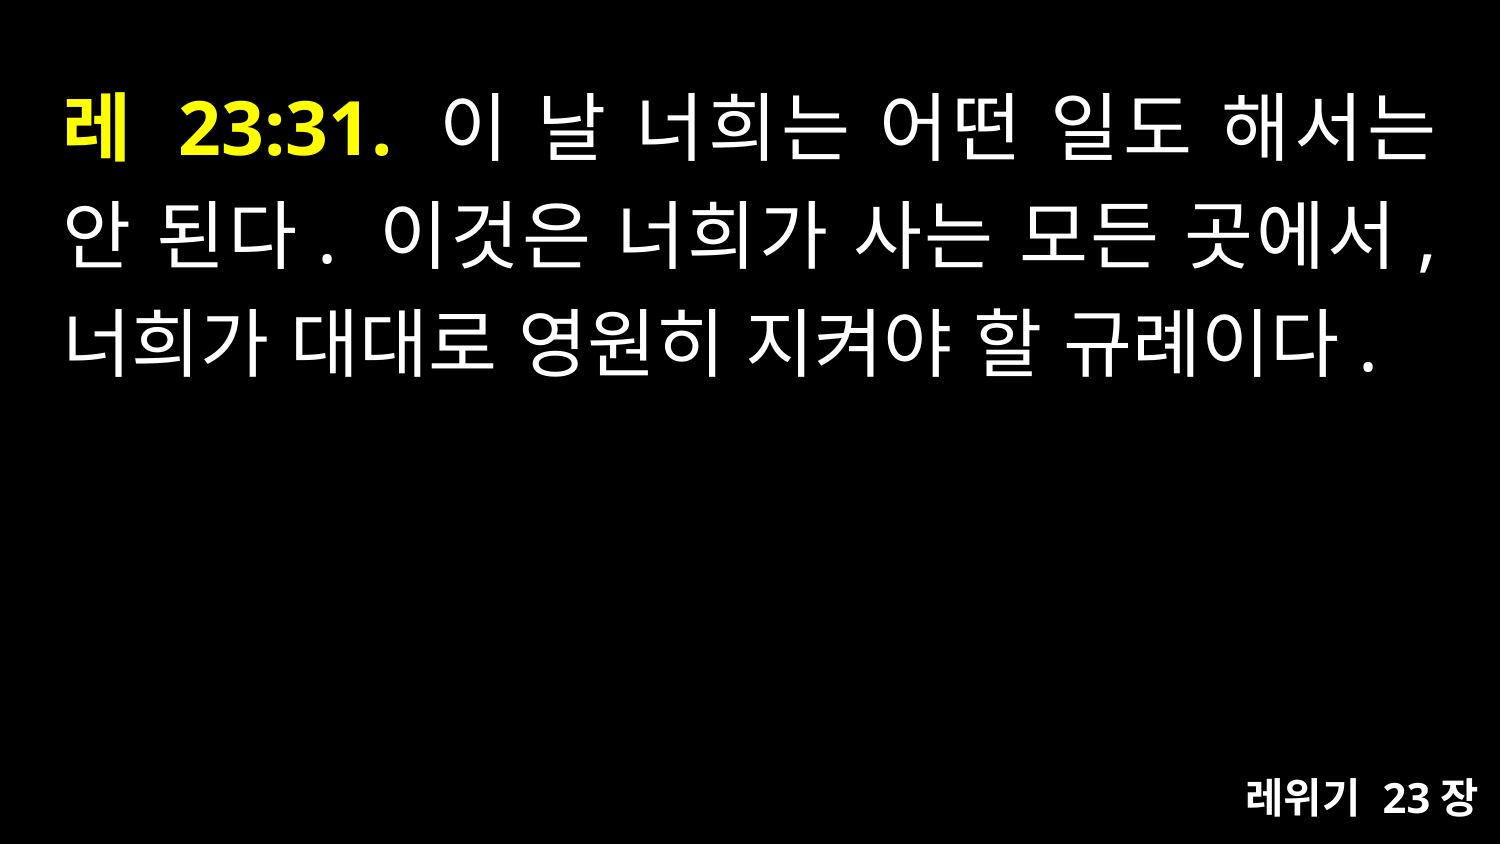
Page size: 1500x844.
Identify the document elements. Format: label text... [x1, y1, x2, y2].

subtitle 레위기 23장 [916, 770, 1500, 844]
title 레 23:31. 이 날 너희는 어떤 일도 해서는 안 된다. 이것은 너희가 사는 모든 곳에서, 너희가 대대로 영원히 지켜야 할 규례이다. [0, 0, 1500, 844]
